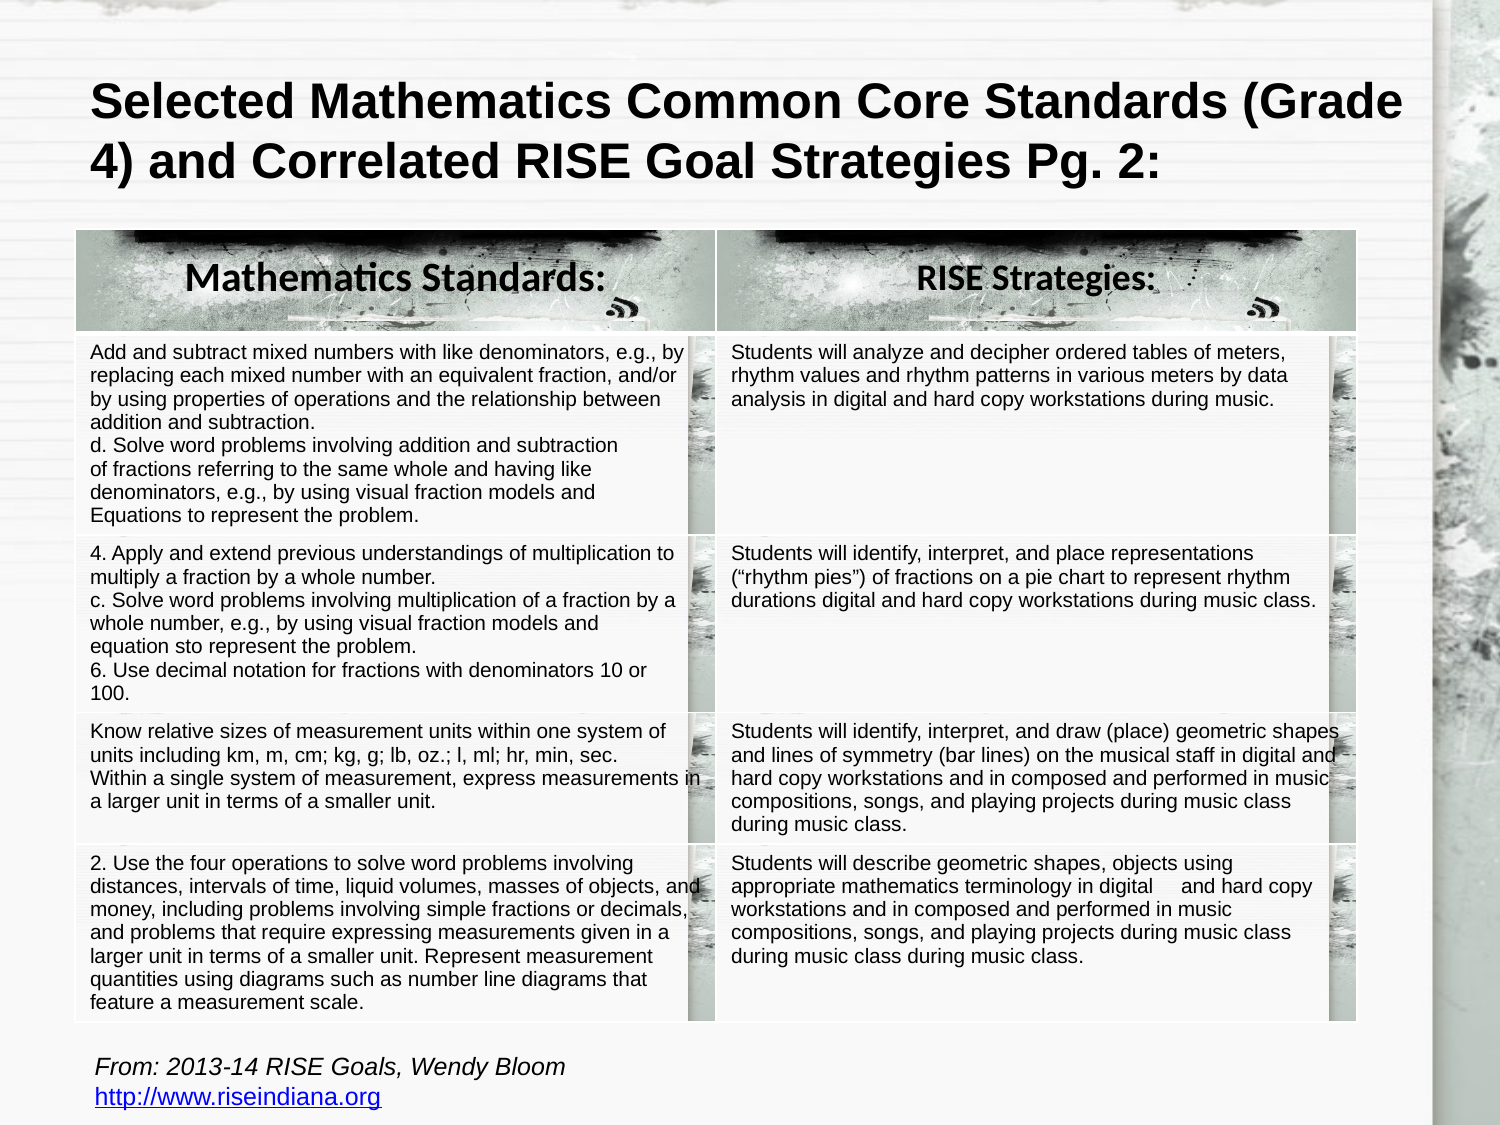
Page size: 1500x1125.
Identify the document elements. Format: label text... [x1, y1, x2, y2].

table_cell Students will analyze and decipher ordered tables of meters, rhythm values and rhythm patterns in various meters by data analysis in digital and hard copy workstations during music. [717, 336, 1356, 534]
table_cell Students will identify, interpret, and draw (place) geometric shapes and lines of symmetry (bar lines) on the musical staff in digital and hard copy workstations and in composed and performed in music compositions, songs, and playing projects during music class during music class. [717, 713, 1356, 843]
table_cell Know relative sizes of measurement units within one system of units including km, m, cm; kg, g; lb, oz.; l, ml; hr, min, sec. Within a single system of measurement, express measurements in a larger unit in terms of a smaller unit. [76, 713, 715, 843]
table_cell Students will describe geometric shapes, objects using appropriate mathematics terminology in digital and hard copy workstations and in composed and performed in music compositions, songs, and playing projects during music class during music class during music class. [717, 845, 1356, 1021]
title Selected Mathematics Common Core Standards (Grade 4) and Correlated RISE Goal Strategies Pg. 2: [74, 44, 1426, 233]
table_cell Students will identify, interpret, and place representations (“rhythm pies”) of fractions on a pie chart to represent rhythm durations digital and hard copy workstations during music class. [717, 536, 1356, 712]
table_cell 2. Use the four operations to solve word problems involving distances, intervals of time, liquid volumes, masses of objects, and money, including problems involving simple fractions or decimals, and problems that require expressing measurements given in a larger unit in terms of a smaller unit. Represent measurement quantities using diagrams such as number line diagrams that feature a measurement scale. [76, 845, 715, 1021]
table_header Mathematics Standards: [76, 233, 715, 331]
picture [0, 0, 1500, 1125]
text_box From: 2013-14 RISE Goals, Wendy Bloom http://www.riseindiana.org [79, 1043, 582, 1125]
table_header RISE Strategies: [717, 233, 1356, 331]
table_cell 4. Apply and extend previous understandings of multiplication to multiply a fraction by a whole number. c. Solve word problems involving multiplication of a fraction by a whole number, e.g., by using visual fraction models and equation sto represent the problem. 6. Use decimal notation for fractions with denominators 10 or 100. [76, 536, 715, 712]
table_cell Add and subtract mixed numbers with like denominators, e.g., by replacing each mixed number with an equivalent fraction, and/or by using properties of operations and the relationship between addition and subtraction. d. Solve word problems involving addition and subtraction of fractions referring to the same whole and having like denominators, e.g., by using visual fraction models and Equations to represent the problem. [76, 336, 715, 534]
